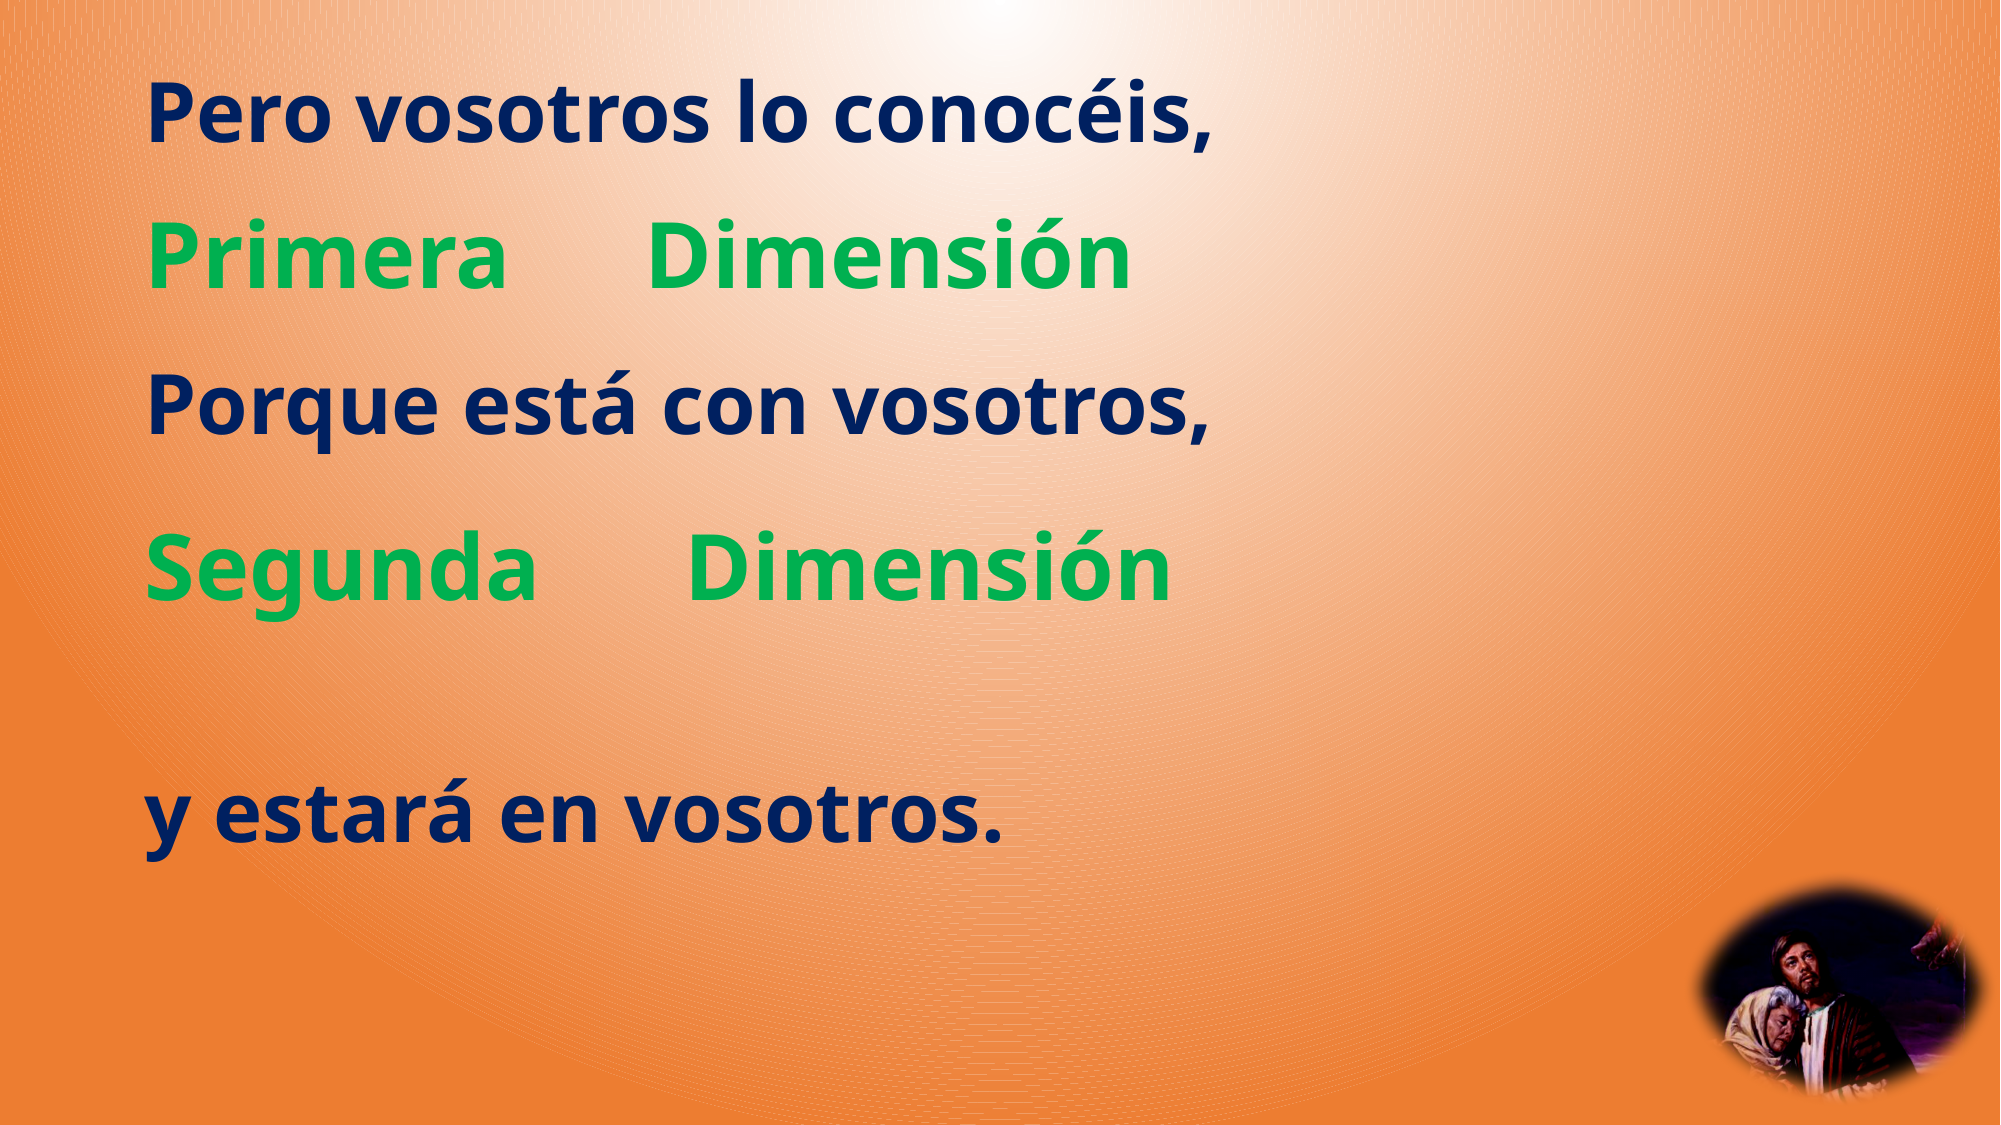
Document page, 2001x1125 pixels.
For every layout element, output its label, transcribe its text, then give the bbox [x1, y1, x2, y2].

title Primera Dimensión [129, 233, 1151, 343]
text_box Segunda Dimensión [129, 545, 1191, 727]
text_box Porque está con vosotros, [129, 343, 1964, 459]
text_box Pero vosotros lo conocéis, [129, 51, 1964, 167]
text_box y estará en vosotros. [129, 752, 1964, 867]
picture [1679, 868, 2000, 1109]
